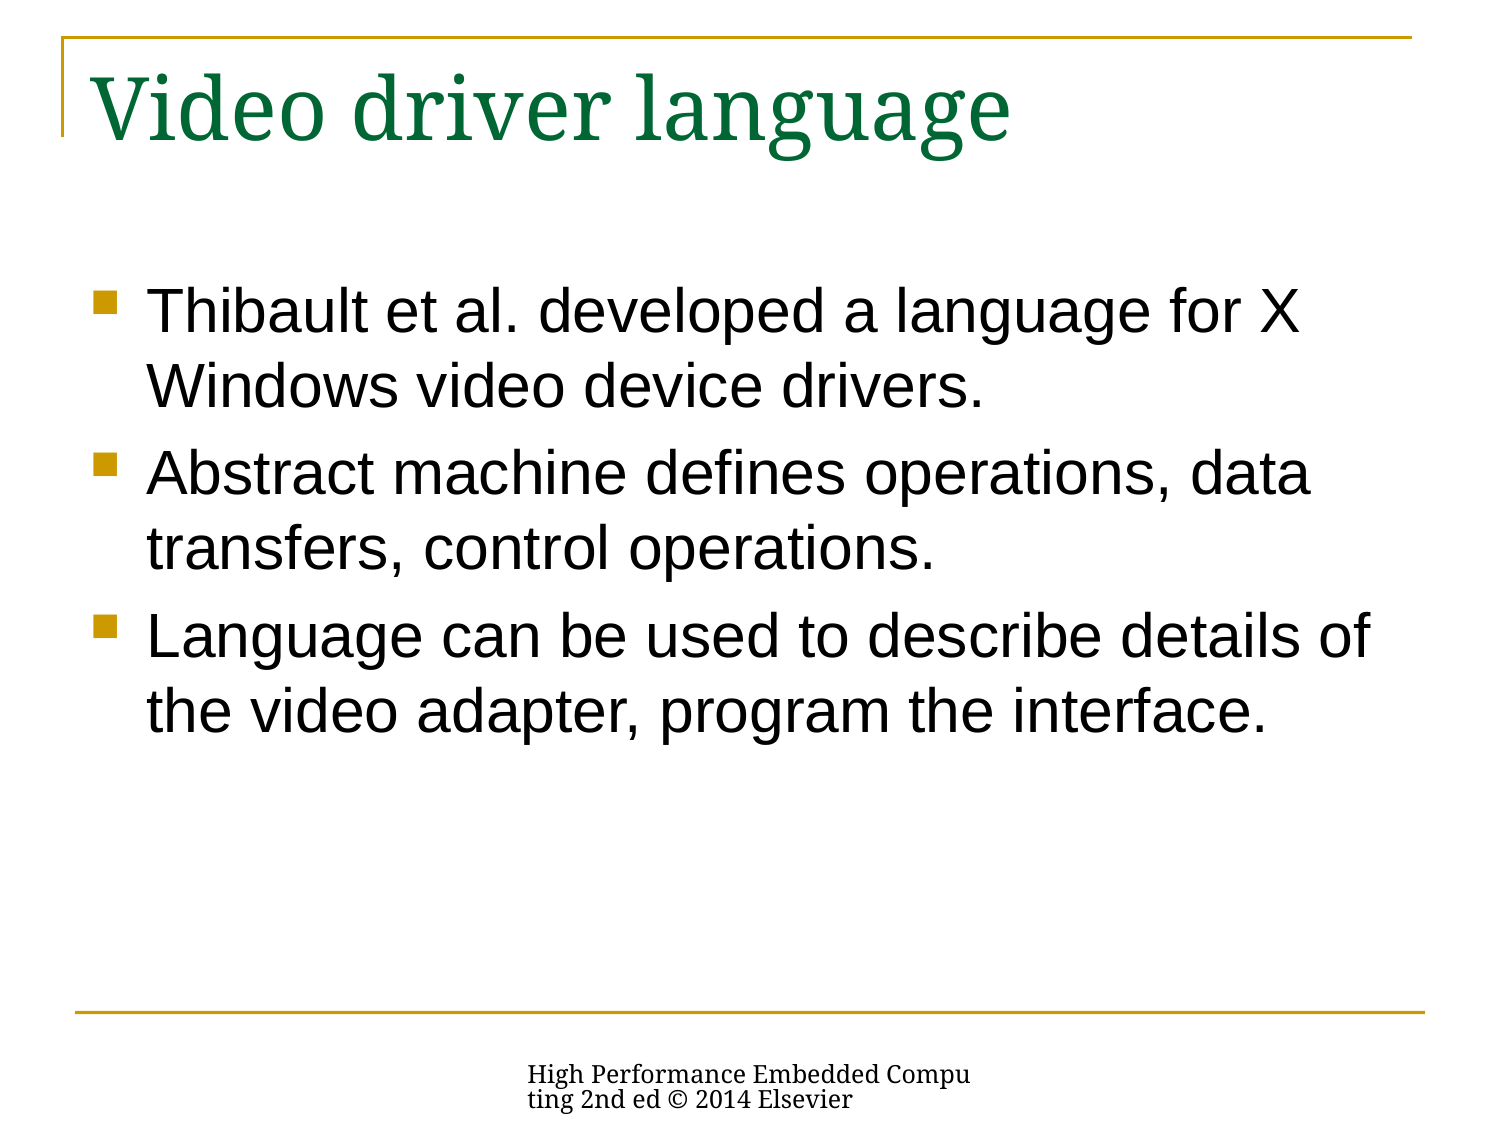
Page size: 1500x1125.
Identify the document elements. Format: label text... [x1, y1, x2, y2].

title Video driver language [75, 45, 1425, 233]
footer High Performance Embedded Computing 2nd ed © 2014 Elsevier [512, 1025, 988, 1100]
list Thibault et al. developed a language for X Windows video device drivers. Abstract machine defines operations, data transfers, control operations. Language can be used to describe details of the video adapter, program the interface. [75, 262, 1425, 1006]
